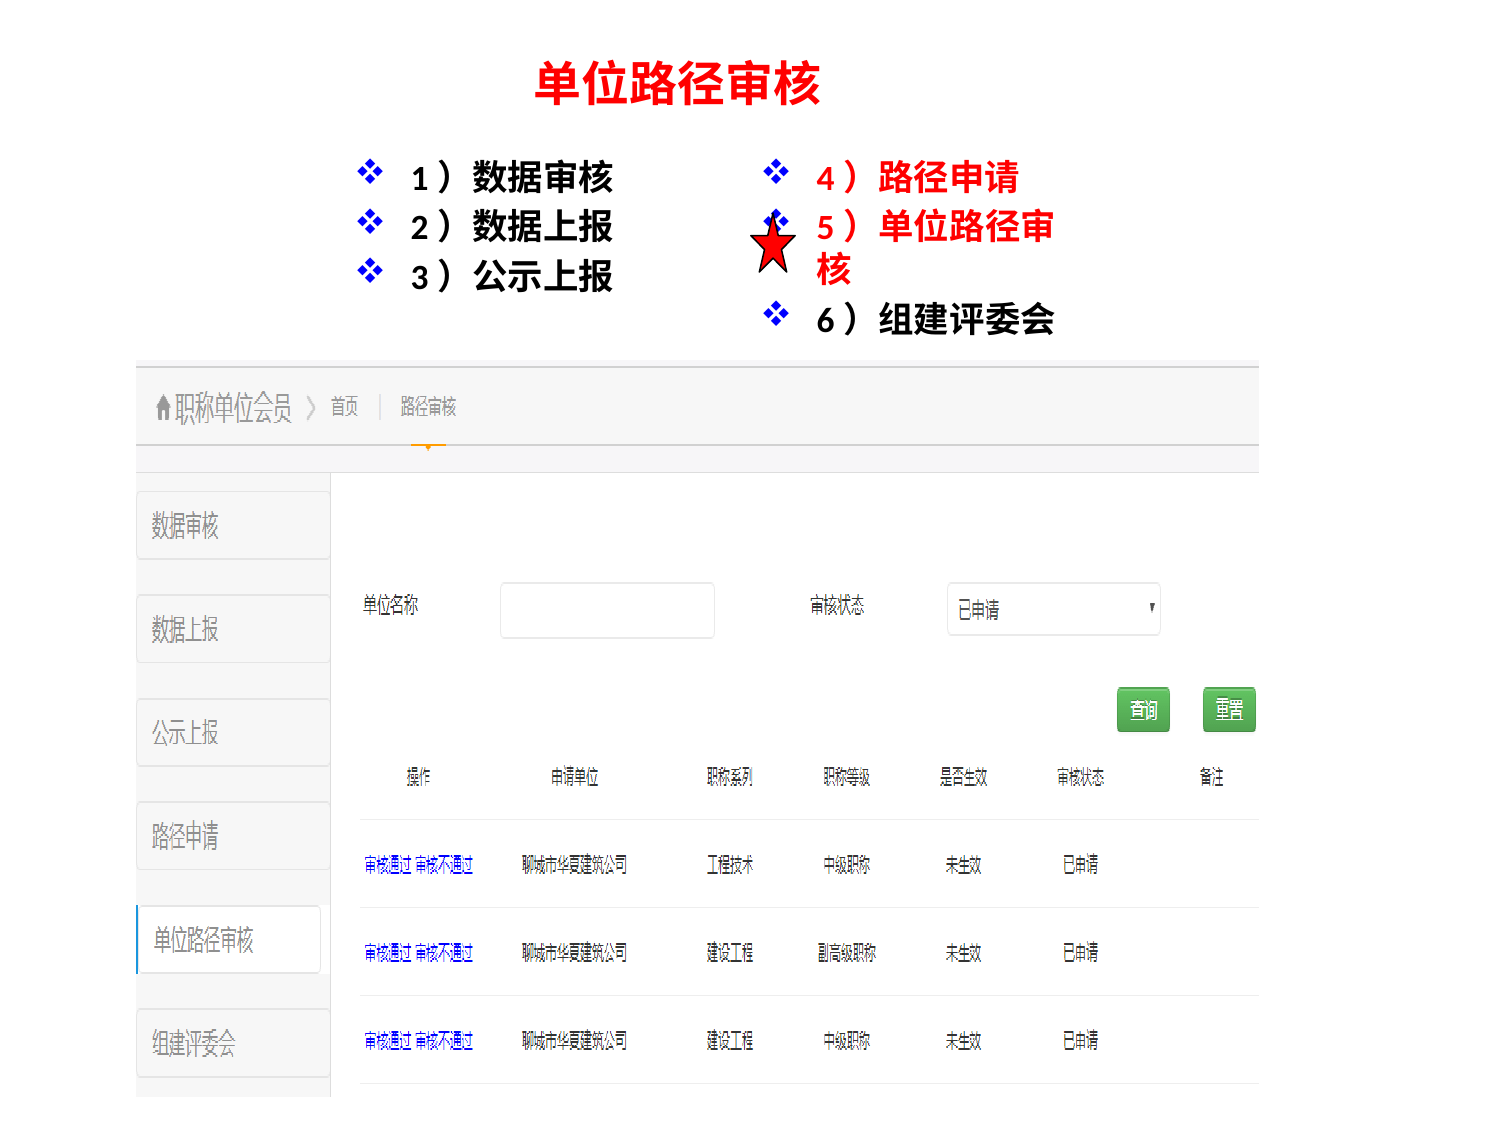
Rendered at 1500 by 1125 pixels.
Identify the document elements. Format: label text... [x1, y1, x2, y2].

text_box 4）路径申请 5）单位路径审核 6）组建评委会 [748, 148, 1083, 359]
text_box 单位路径审核 [422, 47, 910, 117]
picture [136, 360, 1260, 1097]
text_box 1）数据审核 2）数据上报 3）公示上报 [342, 148, 677, 359]
text_box [750, 213, 796, 273]
